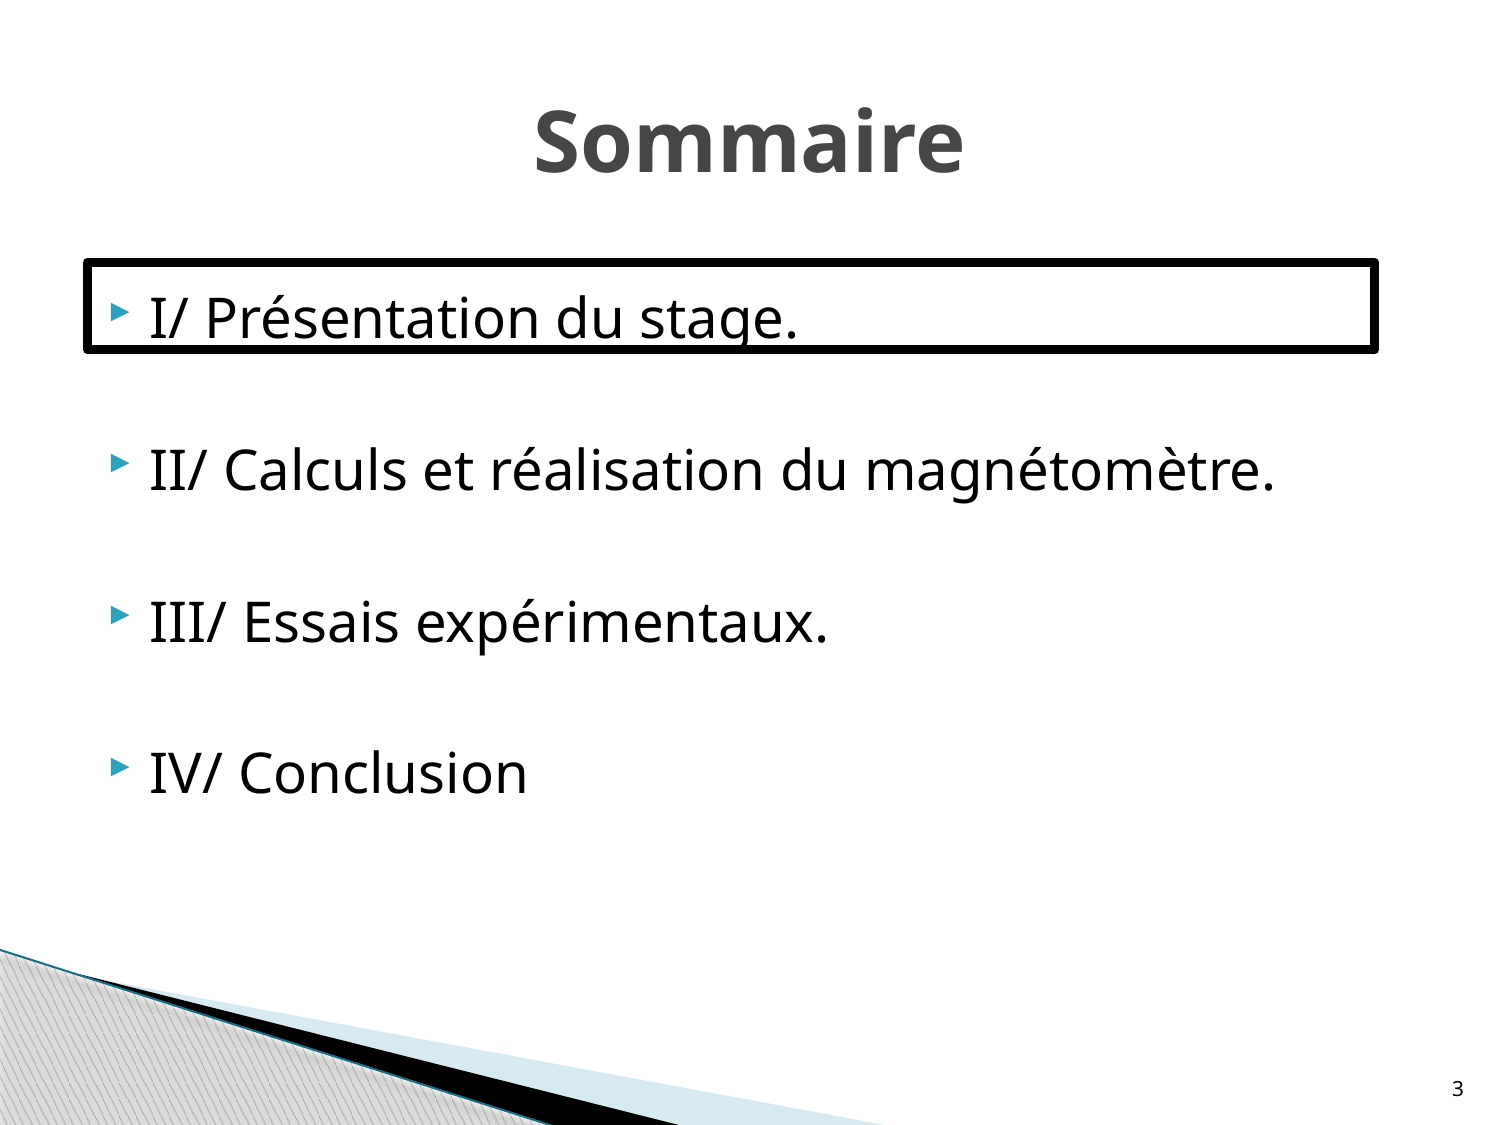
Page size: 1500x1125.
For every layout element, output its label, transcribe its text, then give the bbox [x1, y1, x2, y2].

text_box [83, 258, 1379, 354]
slide_number 3 [1418, 1051, 1479, 1112]
list I/ Présentation du stage. II/ Calculs et réalisation du magnétomètre. III/ Essais expérimentaux. IV/ Conclusion [75, 275, 1425, 1018]
title Sommaire [75, 45, 1425, 233]
